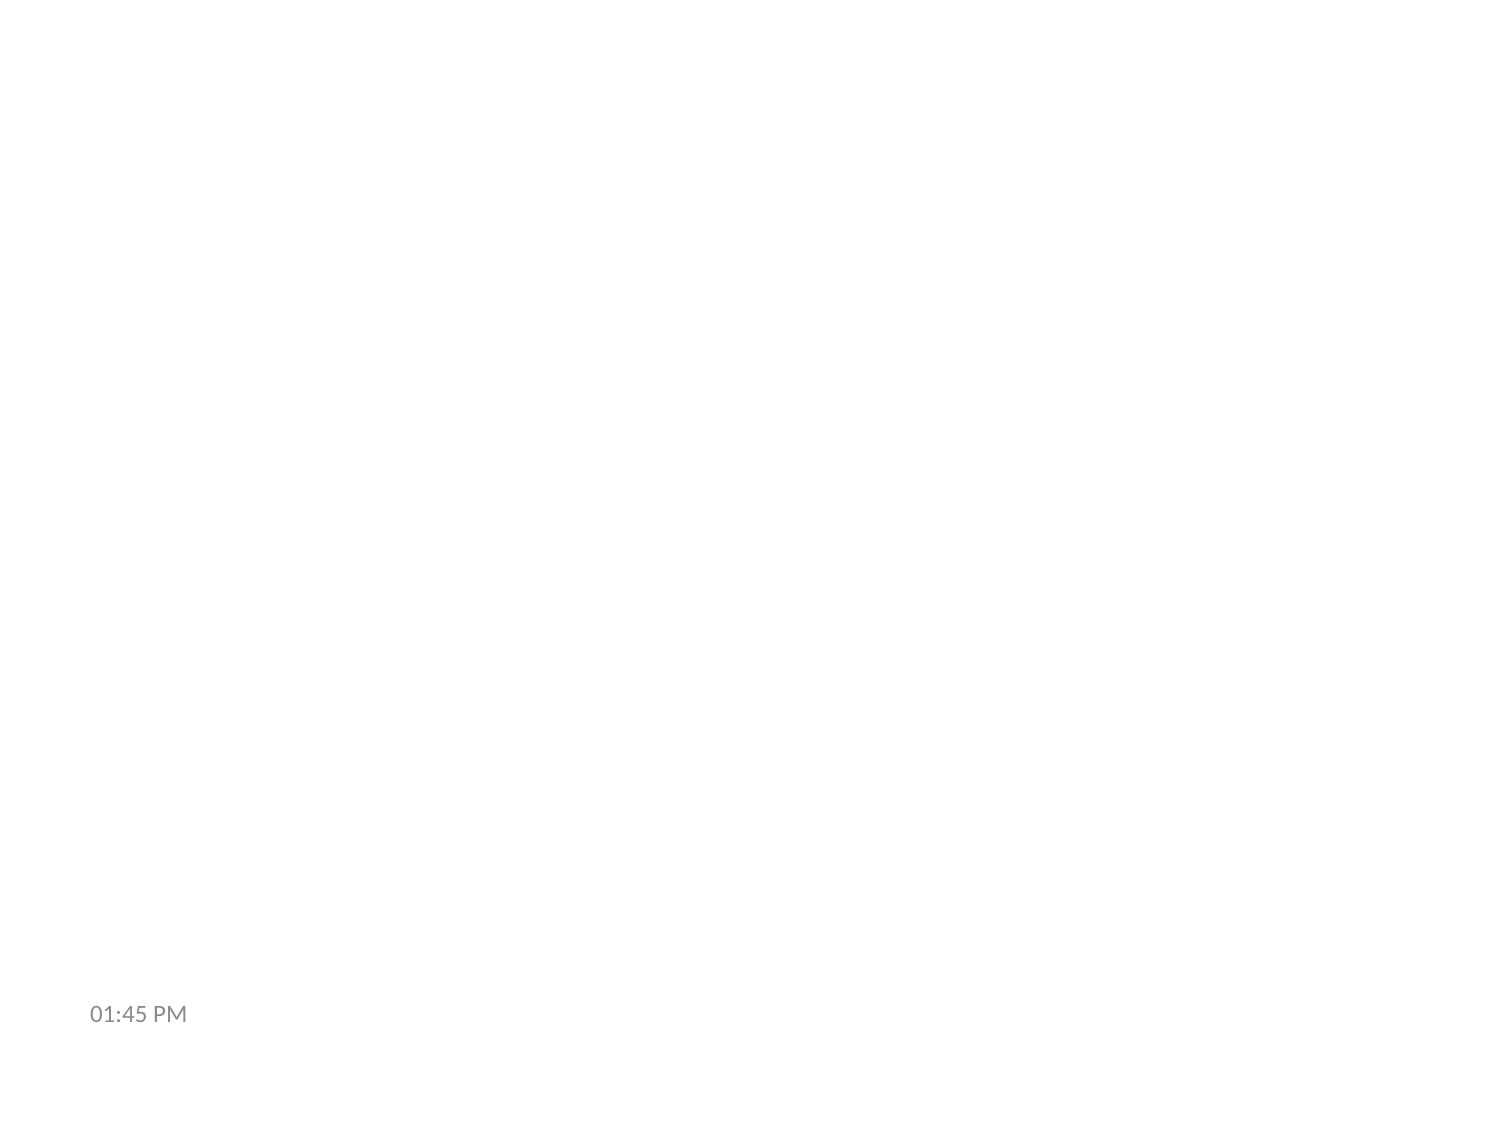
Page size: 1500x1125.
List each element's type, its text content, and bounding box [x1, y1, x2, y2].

text_box 3:35 PM [75, 982, 425, 1043]
